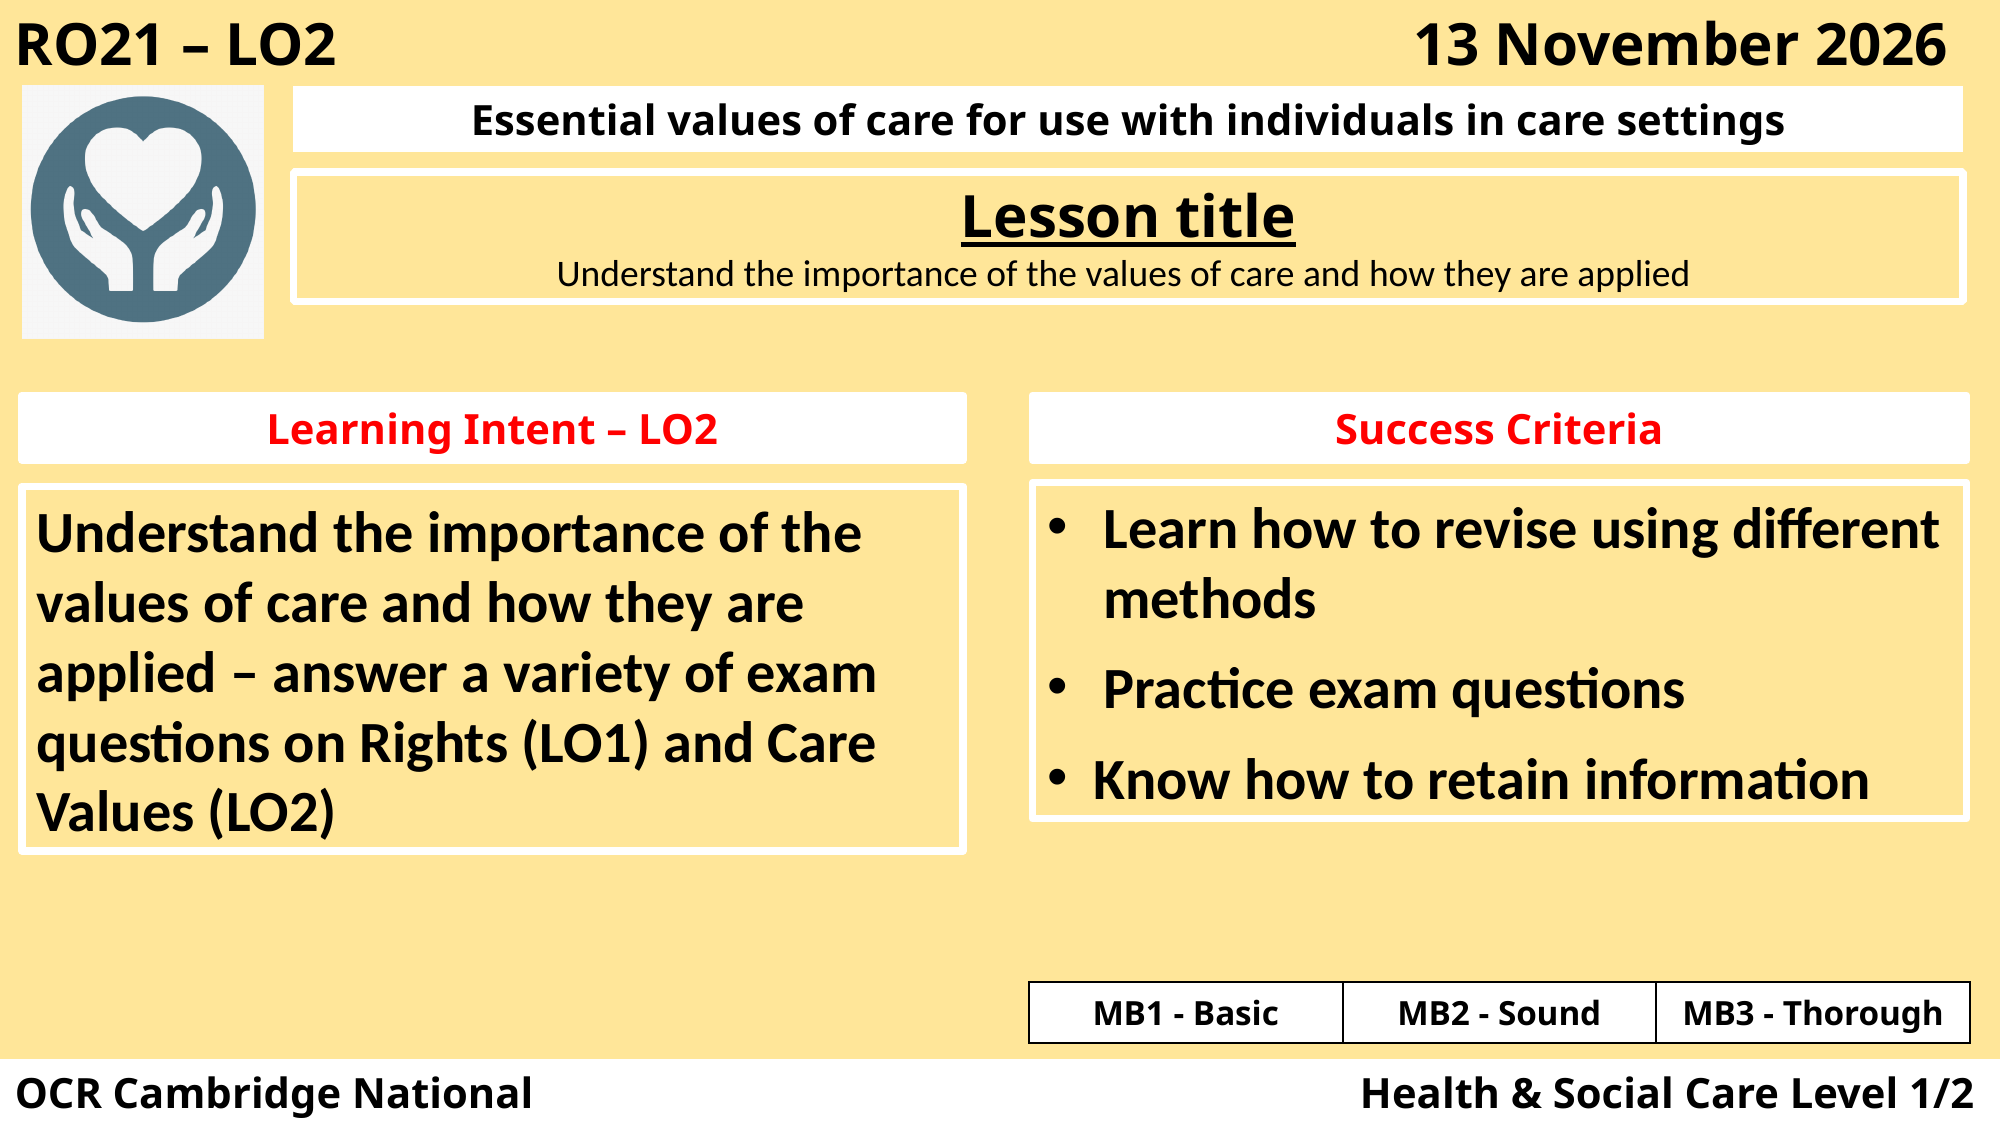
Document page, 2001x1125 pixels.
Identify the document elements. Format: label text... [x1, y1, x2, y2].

text_box Understand the importance of the values of care and how they are applied – answer a variety of exam questions on Rights (LO1) and Care Values (LO2) [21, 486, 964, 851]
text_box OCR Cambridge National [0, 1059, 873, 1125]
table_header MB3 - Thorough [1657, 983, 1969, 1042]
picture [22, 85, 264, 339]
text_box RO21 – LO2 [0, 0, 398, 85]
text_box 28 September 2020 [1205, 0, 1964, 94]
text_box Lesson title Understand the importance of the values of care and how they are applied [293, 172, 1963, 302]
text_box Success Criteria [1032, 395, 1967, 461]
table_header MB1 - Basic [1030, 983, 1342, 1042]
text_box Learning Intent – LO2 [21, 395, 964, 461]
text_box Essential values of care for use with individuals in care settings [293, 86, 1963, 152]
table_header MB2 - Sound [1344, 983, 1655, 1042]
text_box Health & Social Care Level 1/2 [873, 1059, 2000, 1125]
text_box Learn how to revise using different methods Practice exam questions Know how to retain information [1032, 482, 1967, 819]
